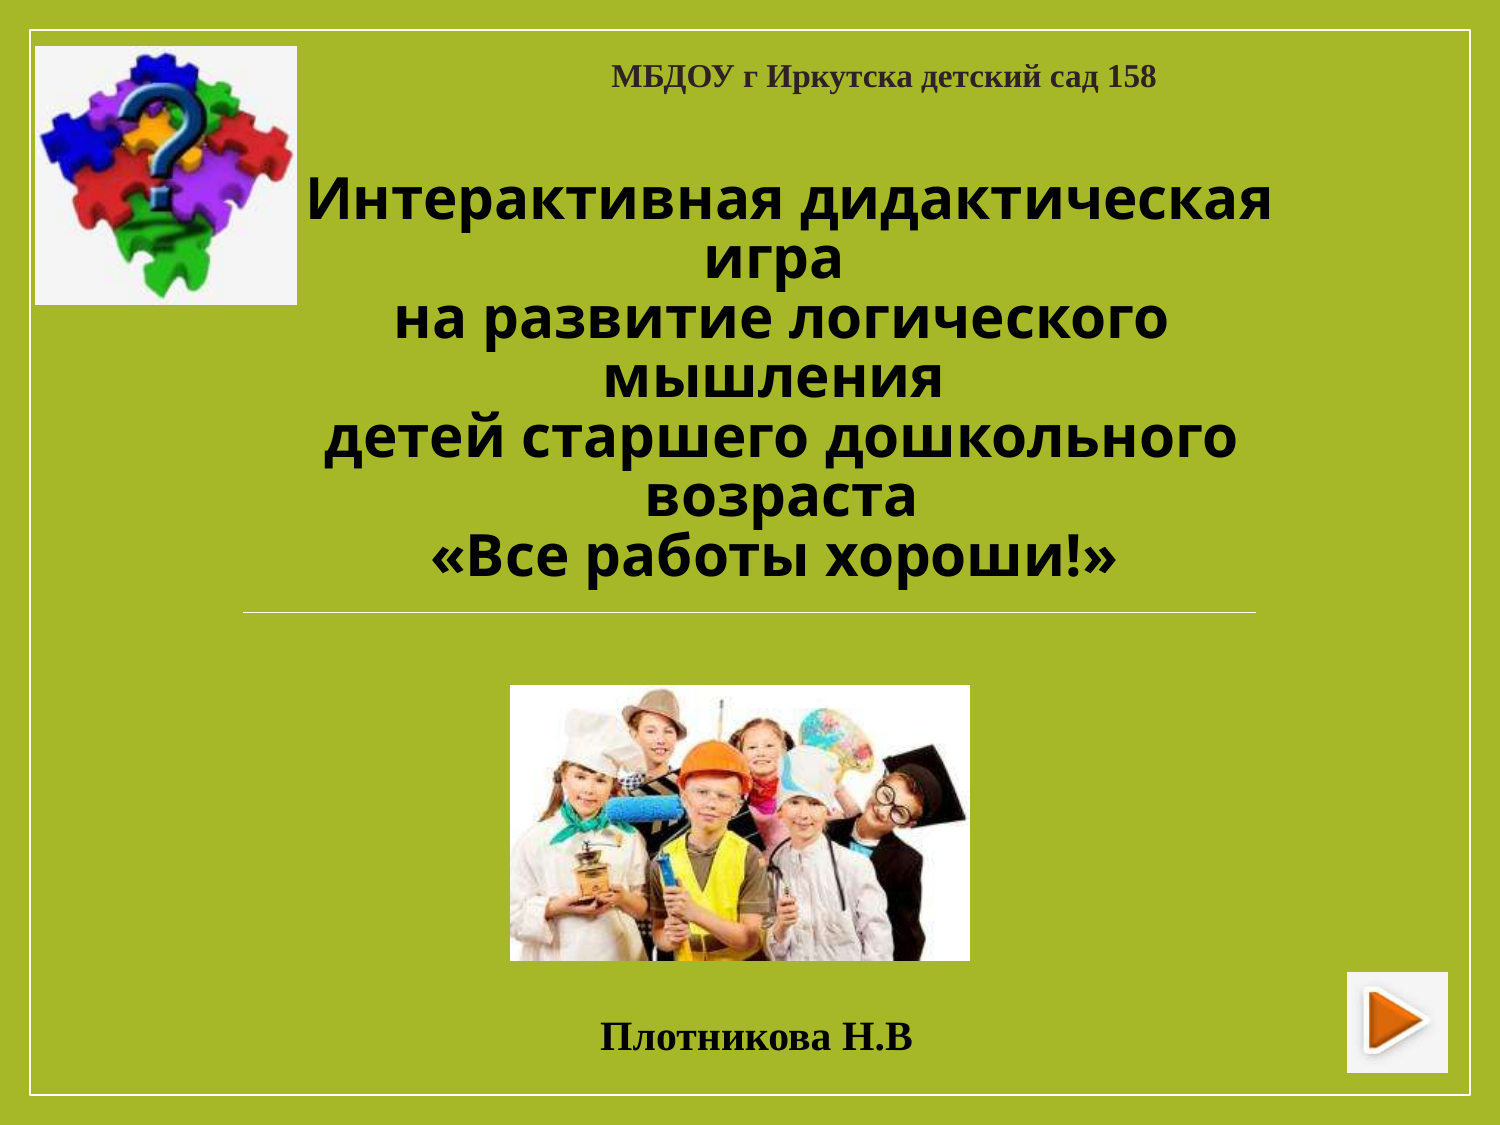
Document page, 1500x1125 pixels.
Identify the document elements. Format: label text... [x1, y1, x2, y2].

text_box [23, 960, 317, 1078]
text_box Плотникова Н.В [242, 1006, 1282, 1097]
picture [510, 684, 971, 962]
picture [1347, 972, 1448, 1073]
text_box МБДОУ г Иркутска детский сад 158 [328, 46, 1442, 102]
title Интерактивная дидактическая игра на развитие логического мышления детей старшего дошкольного возраста «Все работы хороши!» [215, 302, 1348, 596]
picture [35, 46, 297, 305]
